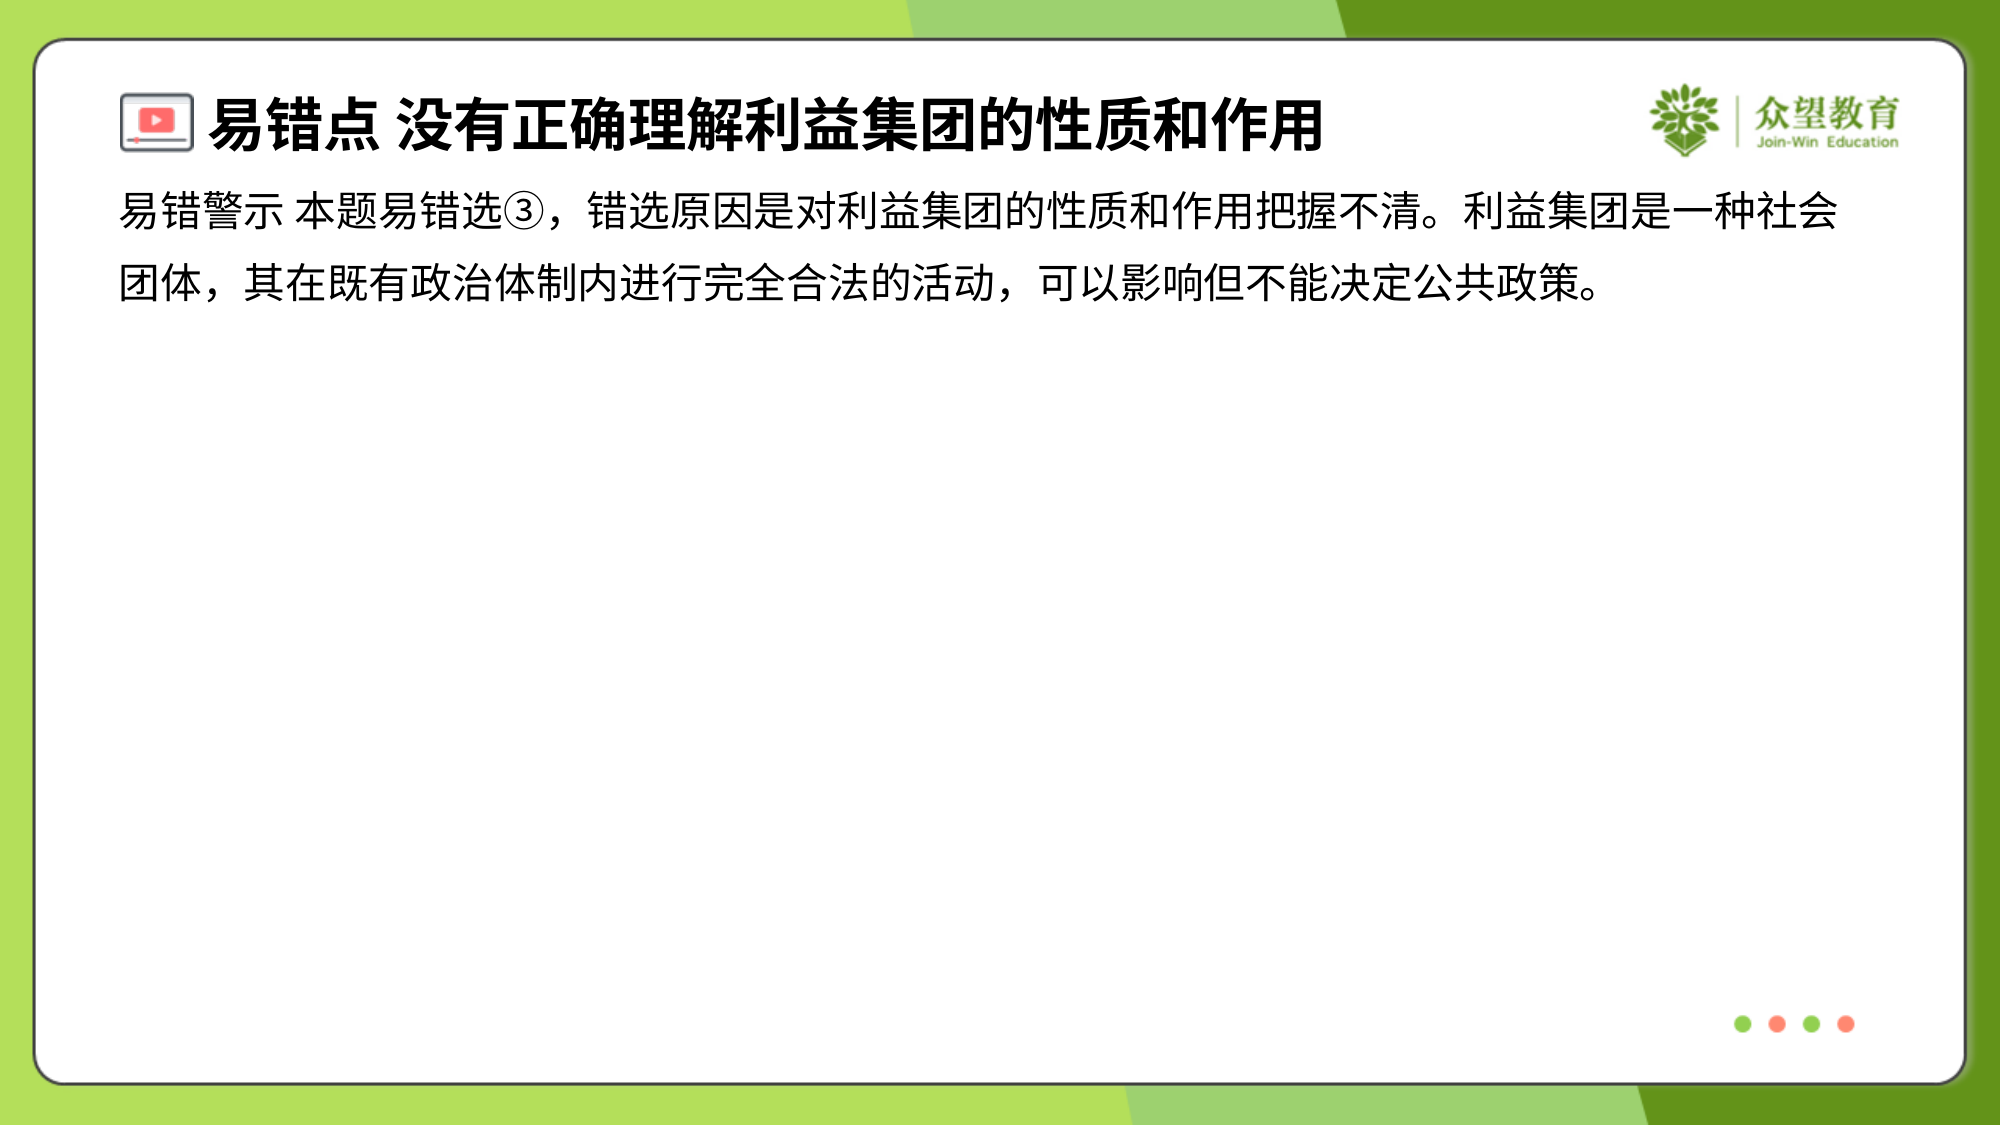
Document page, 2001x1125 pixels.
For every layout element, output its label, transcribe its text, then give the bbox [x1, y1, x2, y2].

picture [0, 0, 2000, 1125]
text_box 易错警示 本题易错选③，错选原因是对利益集团的性质和作用把握不清。利益集团是一种社会 团体，其在既有政治体制内进行完全合法的活动，可以影响但不能决定公共政策。 [118, 159, 1883, 300]
